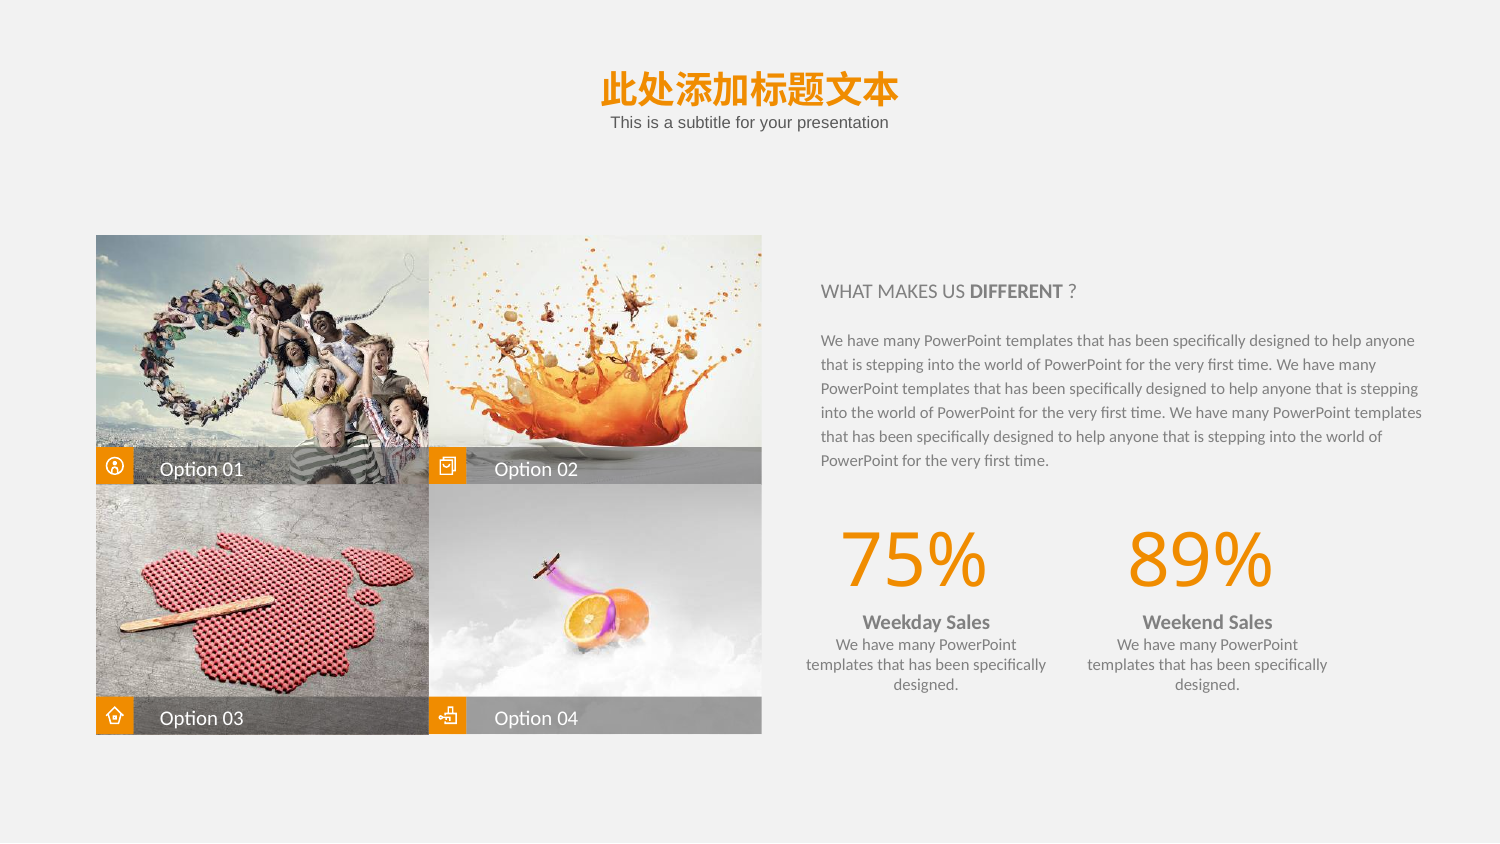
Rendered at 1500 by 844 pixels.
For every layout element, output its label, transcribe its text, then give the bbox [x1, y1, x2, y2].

text_box Weekday Sales We have many PowerPoint templates that has been specifically designed. [802, 608, 1051, 694]
text_box [466, 696, 762, 735]
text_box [438, 706, 458, 725]
text_box [428, 484, 762, 696]
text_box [105, 456, 125, 476]
text_box [133, 696, 428, 735]
text_box WHAT MAKES US DIFFERENT ? We have many PowerPoint templates that has been specifically designed to help anyone that is stepping into the world of PowerPoint for the very first time. We have many PowerPoint templates that has been specifically designed to help anyone that is stepping into the world of PowerPoint for the very first time. We have many PowerPoint templates that has been specifically designed to help anyone that is stepping into the world of PowerPoint for the very first time. [820, 272, 1424, 470]
text_box [133, 447, 428, 484]
text_box [428, 235, 762, 447]
text_box [428, 696, 466, 735]
text_box This is a subtitle for your presentation [602, 112, 898, 133]
text_box 此处添加标题文本 [567, 58, 933, 119]
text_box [439, 456, 457, 476]
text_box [105, 705, 125, 725]
text_box Option 01 [145, 448, 259, 488]
text_box [96, 484, 428, 696]
text_box [428, 447, 466, 484]
text_box Option 03 [145, 697, 259, 738]
text_box 75% [825, 504, 1004, 608]
text_box Option 02 [479, 448, 594, 488]
text_box 89% [1112, 504, 1291, 608]
text_box Weekend Sales We have many PowerPoint templates that has been specifically designed. [1083, 608, 1332, 694]
text_box Option 04 [479, 697, 594, 738]
text_box [96, 447, 133, 484]
text_box [96, 235, 428, 447]
text_box [466, 447, 762, 484]
text_box [96, 696, 133, 735]
